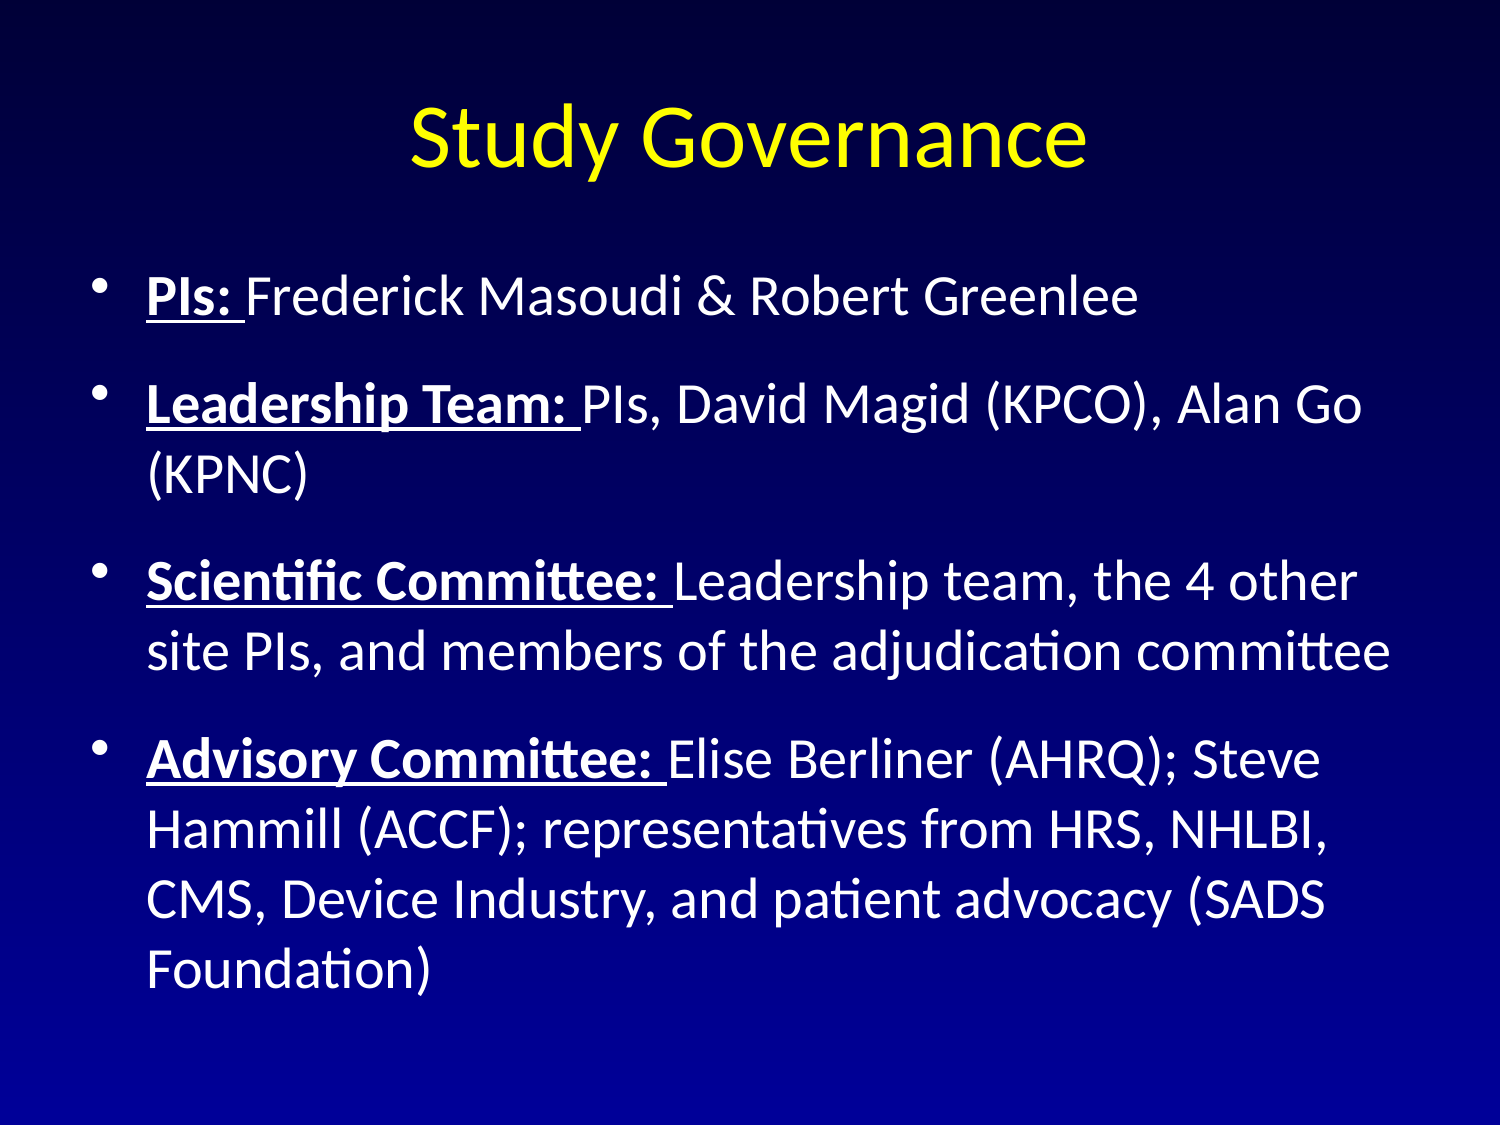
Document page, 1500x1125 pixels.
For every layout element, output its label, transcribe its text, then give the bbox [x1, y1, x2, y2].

list PIs: Frederick Masoudi & Robert Greenlee Leadership Team: PIs, David Magid (KPCO), Alan Go (KPNC) Scientific Committee: Leadership team, the 4 other site PIs, and members of the adjudication committee Advisory Committee: Elise Berliner (AHRQ); Steve Hammill (ACCF); representatives from HRS, NHLBI, CMS, Device Industry, and patient advocacy (SADS Foundation) [75, 249, 1463, 925]
title Study Governance [112, 37, 1388, 225]
